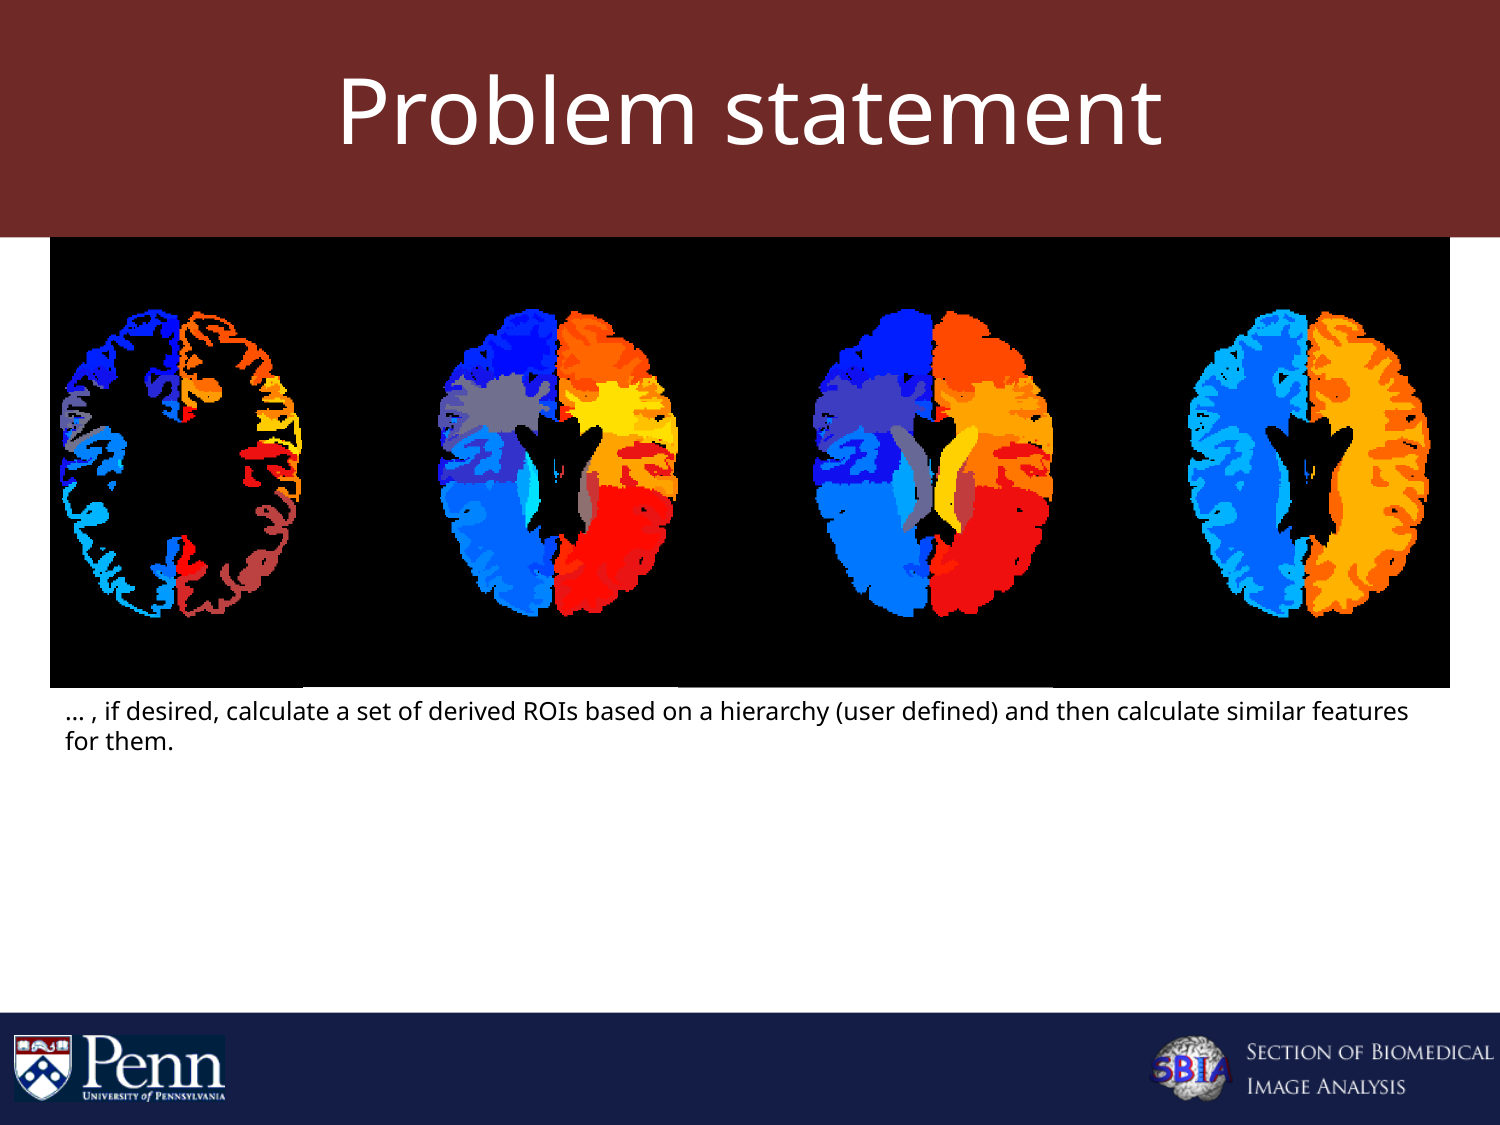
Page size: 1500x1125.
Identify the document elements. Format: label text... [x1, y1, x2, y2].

picture [14, 1035, 225, 1102]
picture [1149, 1034, 1494, 1103]
list … , if desired, calculate a set of derived ROIs based on a hierarchy (user defined) and then calculate similar features for them. [50, 695, 1450, 988]
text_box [49, 237, 1451, 688]
title Problem statement [75, 45, 1425, 235]
